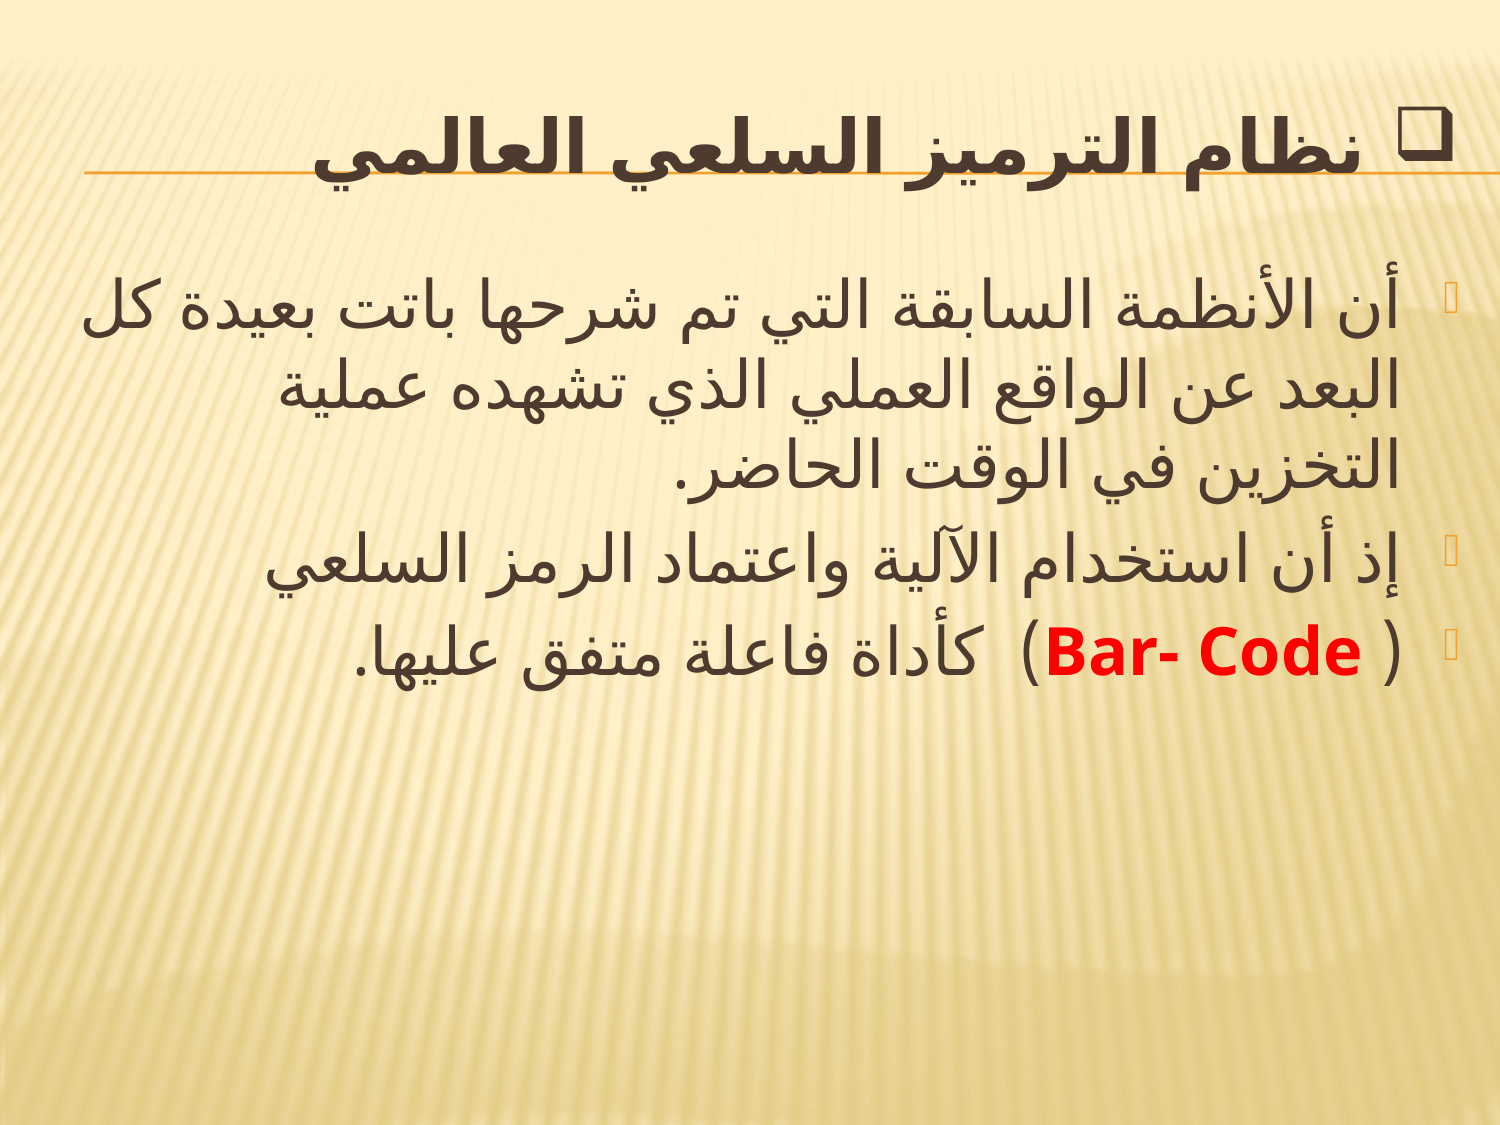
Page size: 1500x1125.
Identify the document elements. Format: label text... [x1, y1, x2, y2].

list أن الأنظمة السابقة التي تم شرحها باتت بعيدة كل البعد عن الواقع العملي الذي تشهده عملية التخزين في الوقت الحاضر. إذ أن استخدام الآلية واعتماد الرمز السلعي ( Bar- Code) كأداة فاعلة متفق عليها. [50, 254, 1475, 998]
title نظام الترميز السلعي العالمي [50, 75, 1475, 213]
